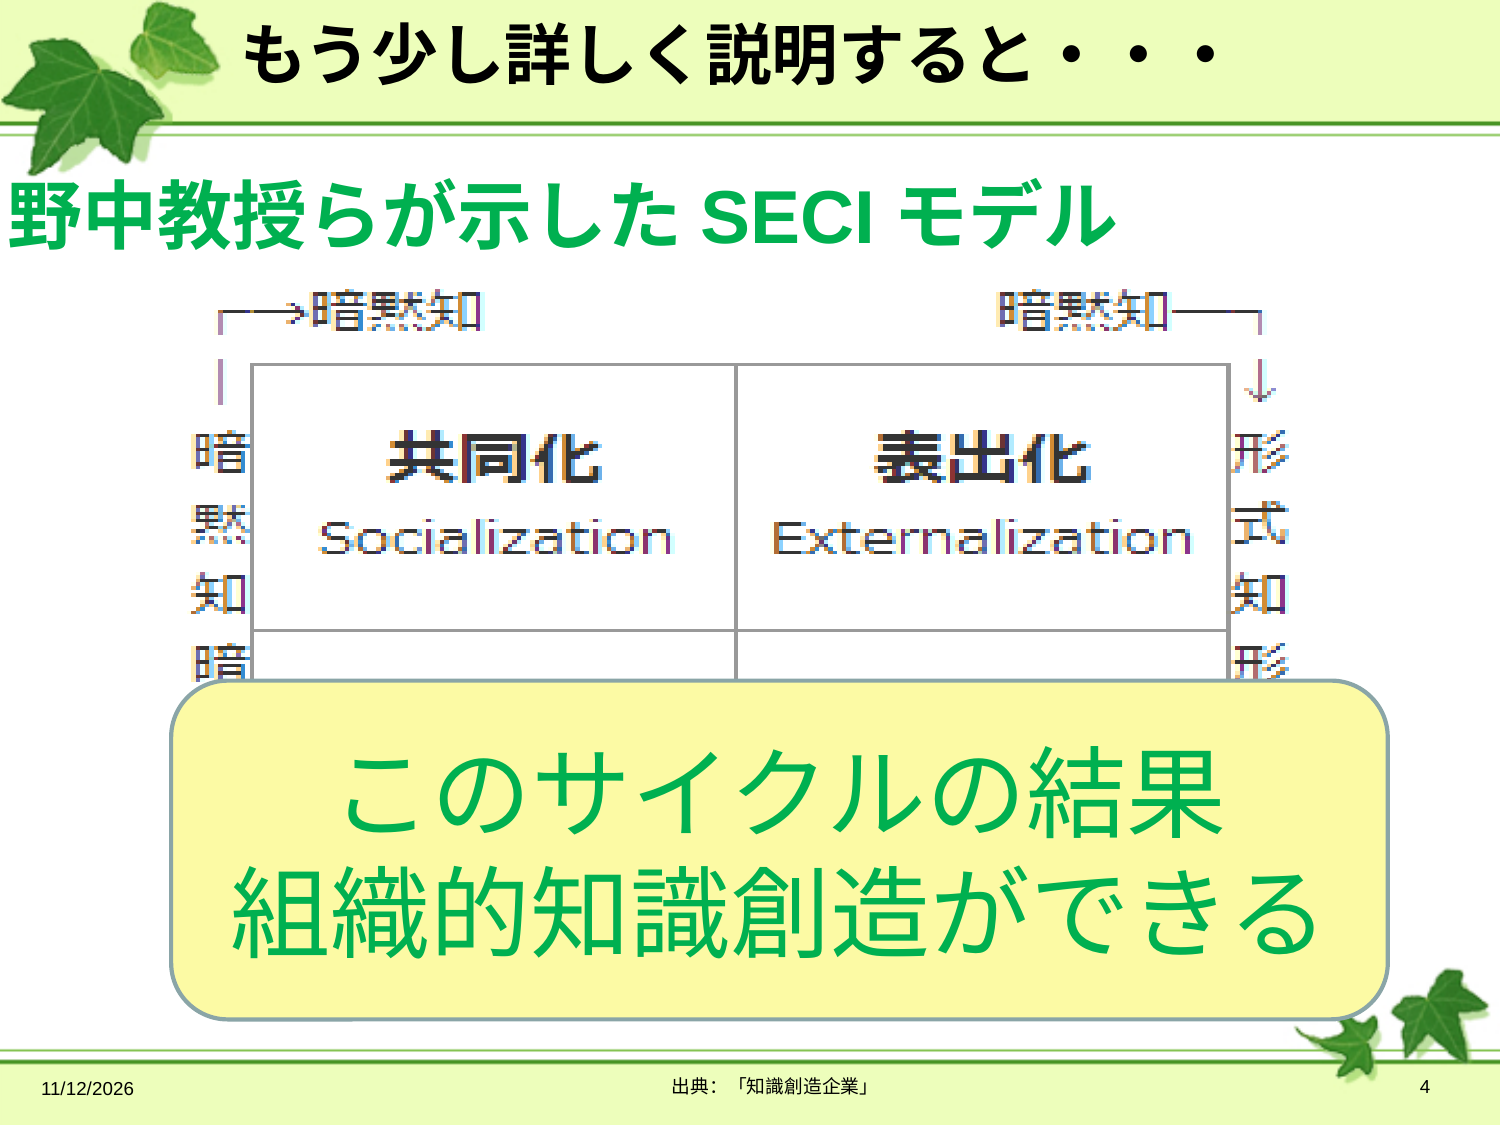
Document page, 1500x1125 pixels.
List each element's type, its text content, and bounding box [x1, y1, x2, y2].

footer 出典：「知識創造企業」 [287, 1069, 1263, 1107]
text_box このサイクルの結果 組織的知識創造ができる [1323, 678, 1390, 1022]
title もう少し詳しく説明すると・・・ [225, 24, 1450, 100]
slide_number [26, 1069, 276, 1107]
text_box 野中教授らが示したSECIモデル [0, 160, 1134, 266]
picture [0, 0, 1500, 1125]
slide_number 4 [1387, 1074, 1463, 1098]
